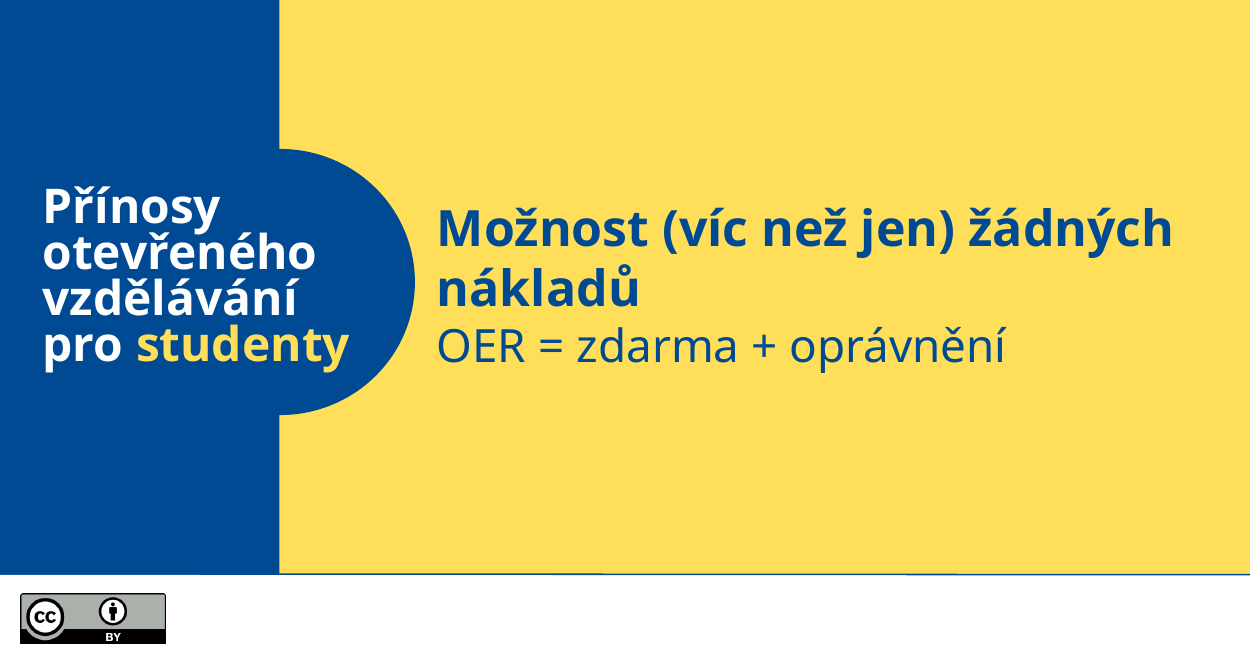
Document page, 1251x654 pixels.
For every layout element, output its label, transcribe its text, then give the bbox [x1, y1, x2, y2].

text_box Přínosy otevřeného vzdělávání pro studenty [27, 171, 368, 386]
text_box [0, 0, 280, 573]
text_box [206, 148, 355, 171]
text_box [196, 386, 365, 416]
text_box Možnost (víc než jen) žádných nákladů OER = zdarma + oprávnění [421, 181, 1209, 387]
text_box [0, 582, 1250, 654]
picture [20, 592, 166, 645]
text_box [368, 181, 415, 383]
